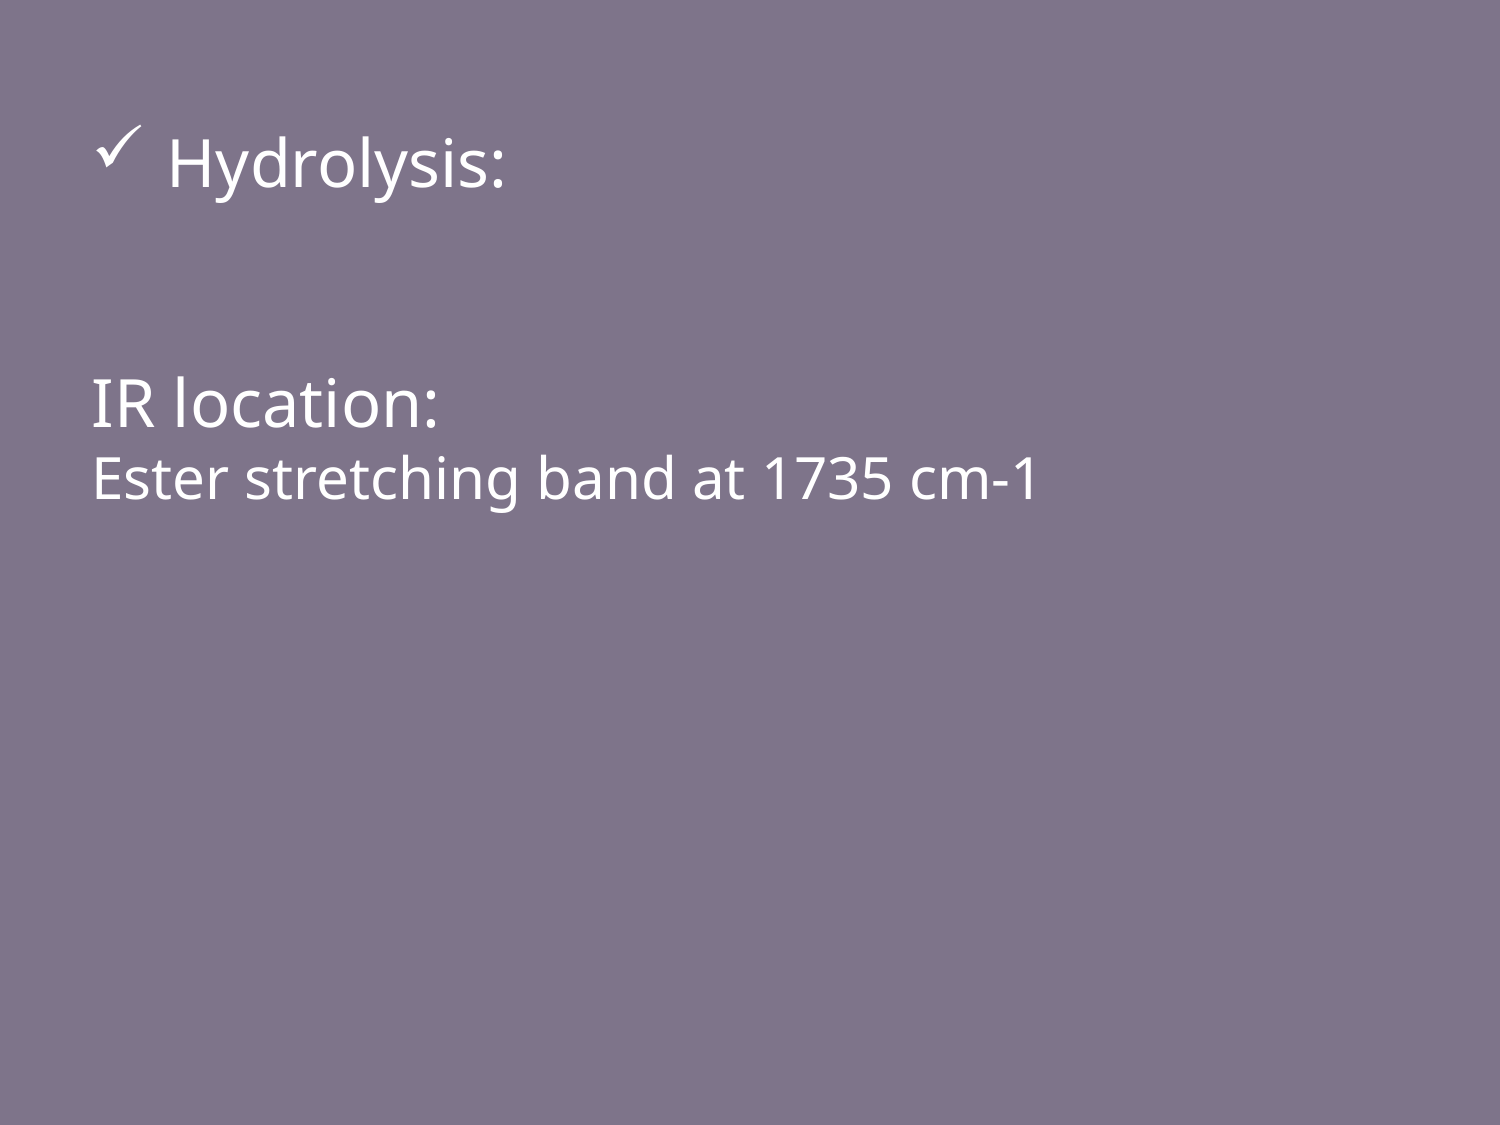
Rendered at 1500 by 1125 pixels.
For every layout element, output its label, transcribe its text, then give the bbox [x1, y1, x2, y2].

text_box Hydrolysis: IR location: Ester stretching band at 1735 cm-1 [76, 113, 1500, 519]
